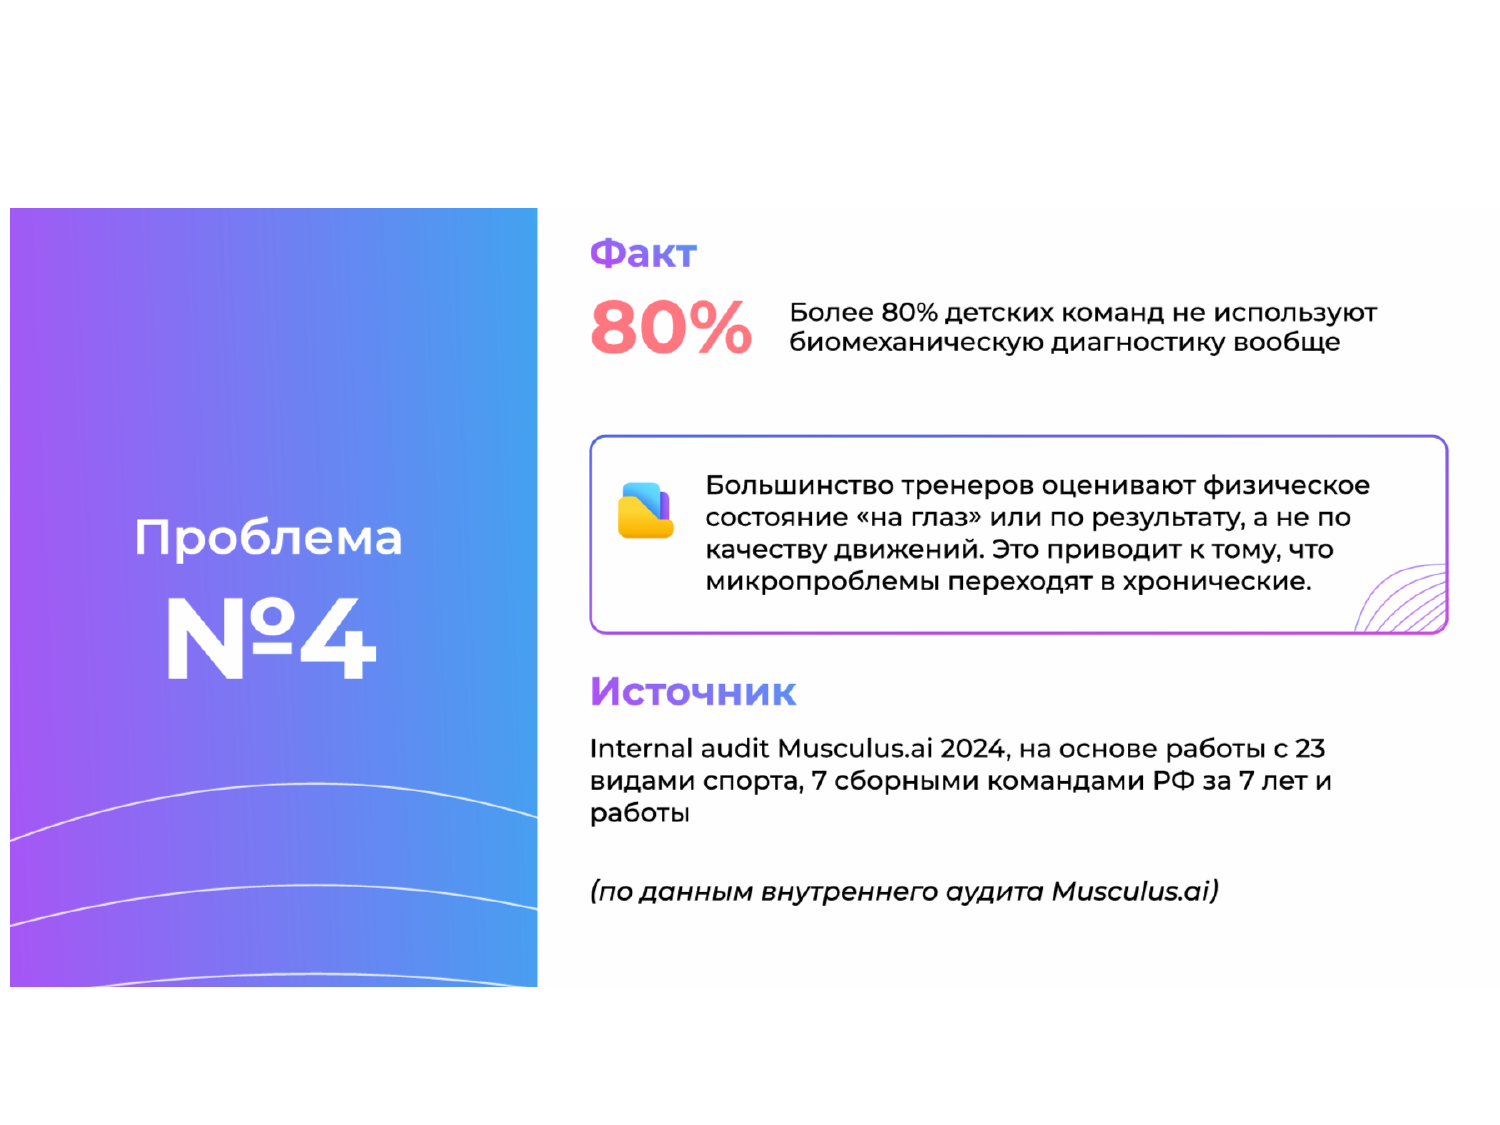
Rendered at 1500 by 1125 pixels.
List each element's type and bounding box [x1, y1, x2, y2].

picture [9, 207, 1500, 987]
